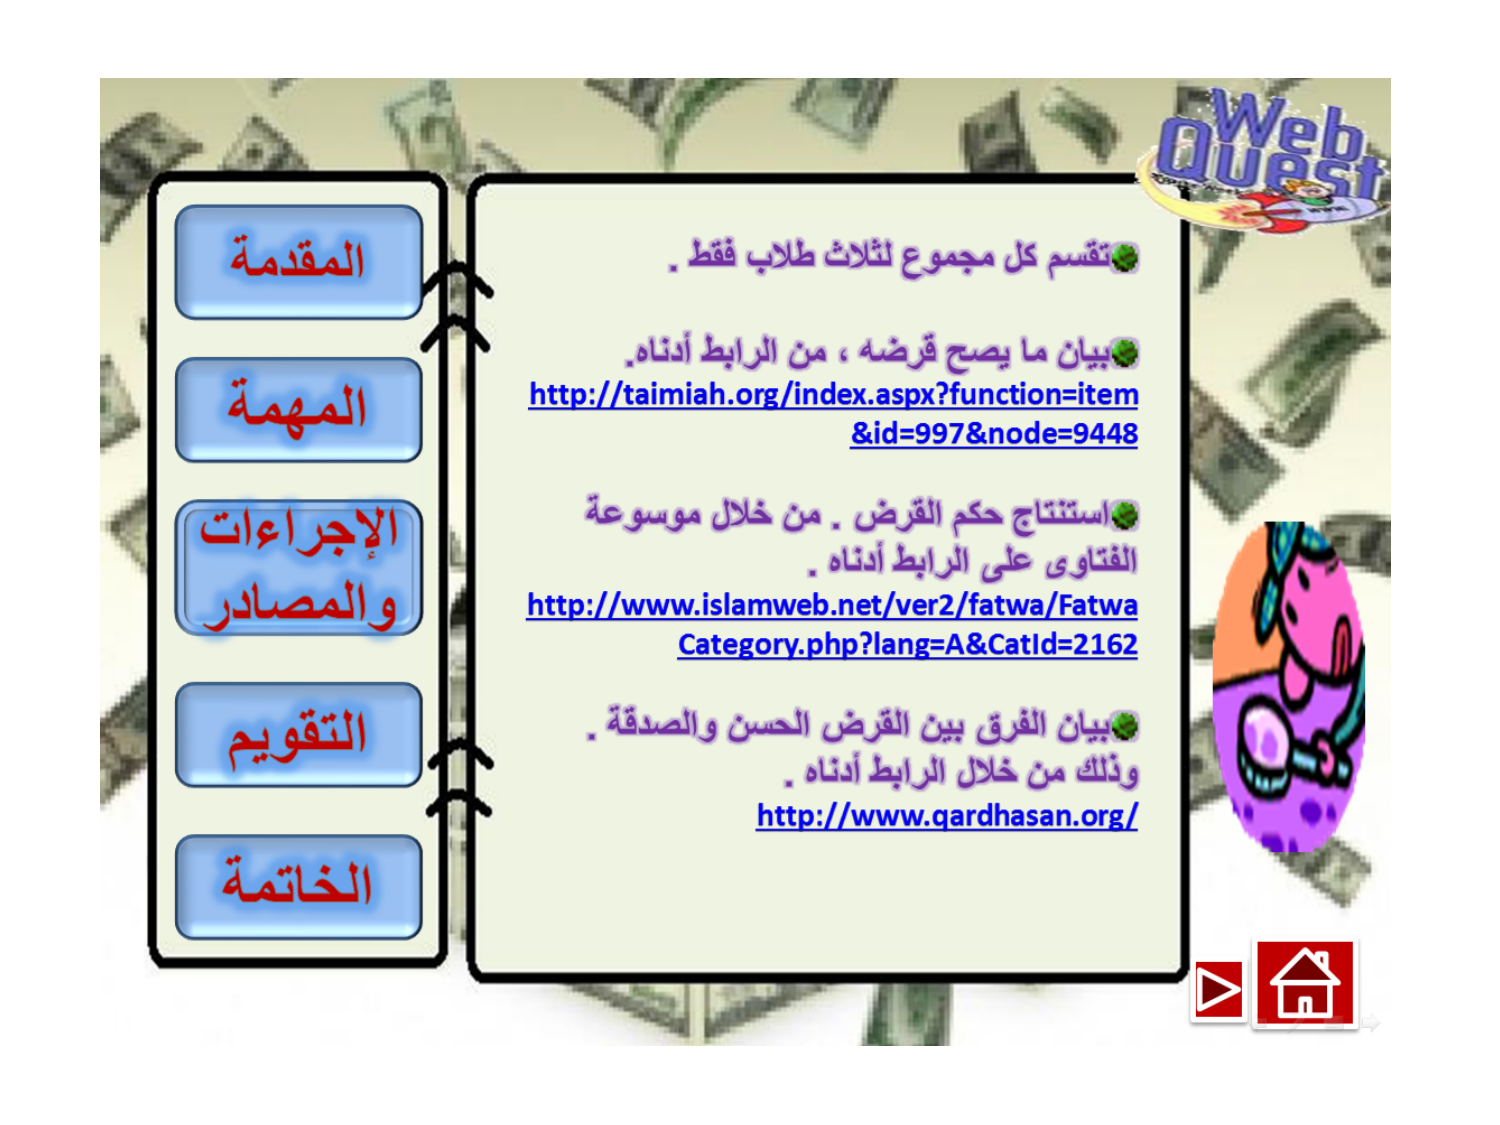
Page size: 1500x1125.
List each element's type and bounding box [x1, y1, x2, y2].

picture [100, 77, 1391, 1046]
